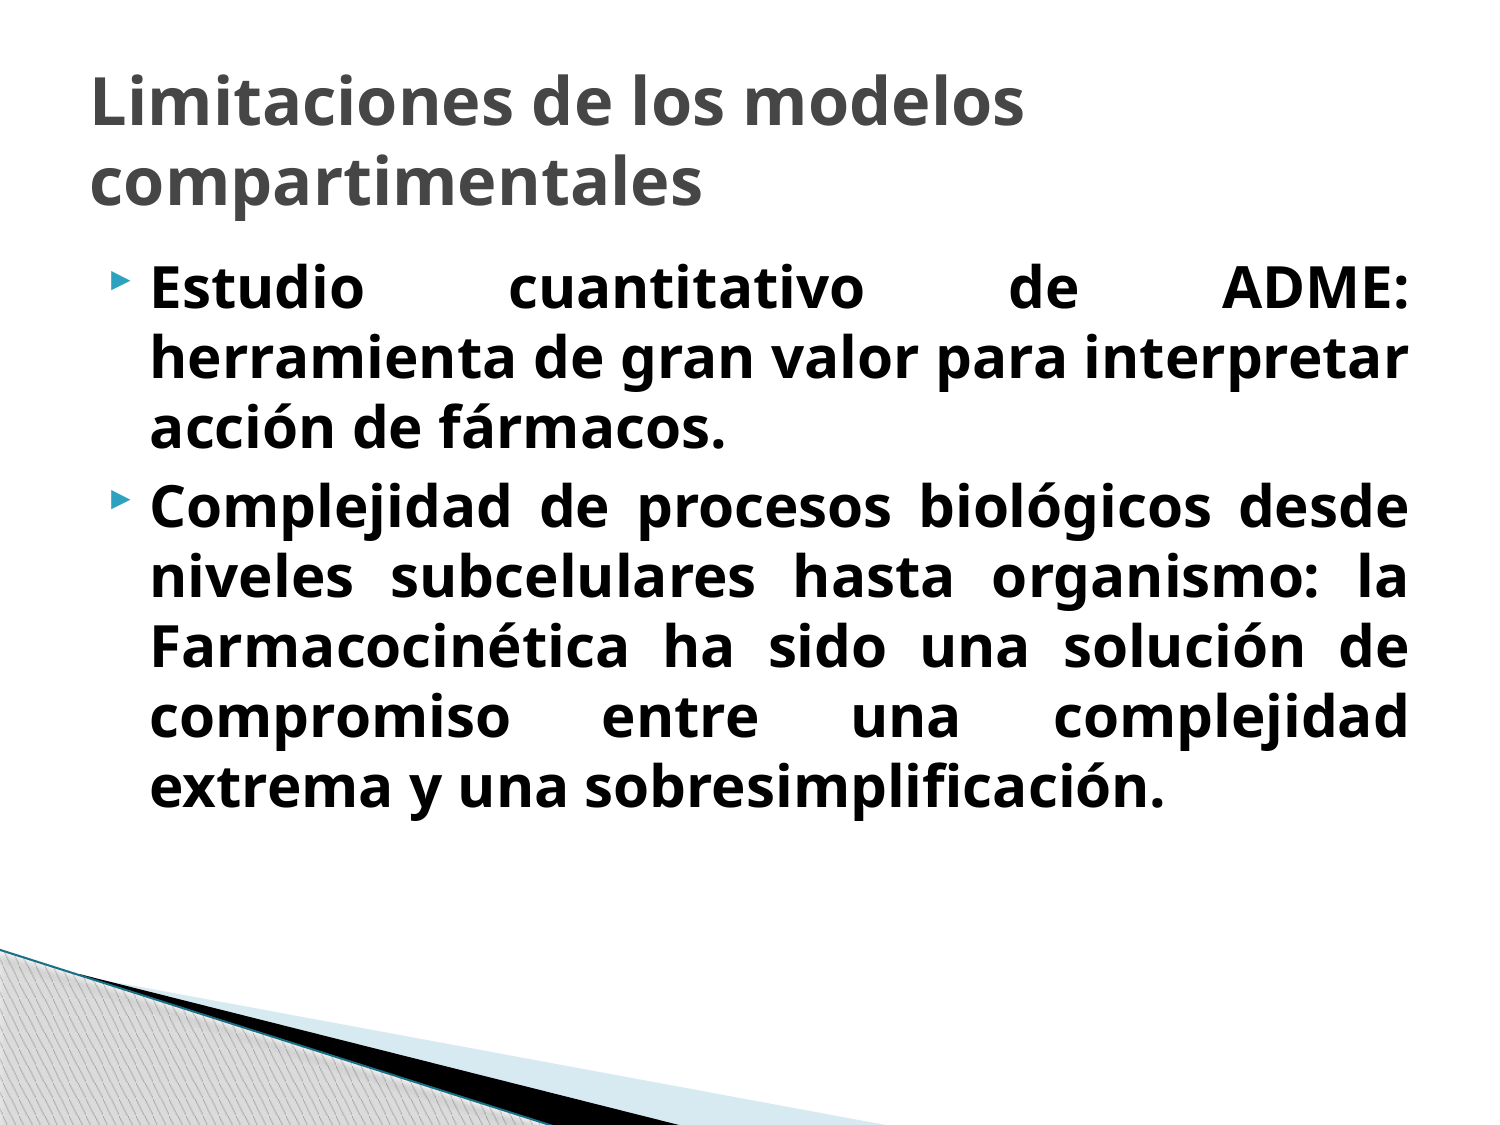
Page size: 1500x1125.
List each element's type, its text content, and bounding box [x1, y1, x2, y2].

title Limitaciones de los modelos compartimentales [75, 45, 1425, 233]
list Estudio cuantitativo de ADME: herramienta de gran valor para interpretar acción de fármacos. Complejidad de procesos biológicos desde niveles subcelulares hasta organismo: la Farmacocinética ha sido una solución de compromiso entre una complejidad extrema y una sobresimplificación. [74, 242, 1426, 986]
